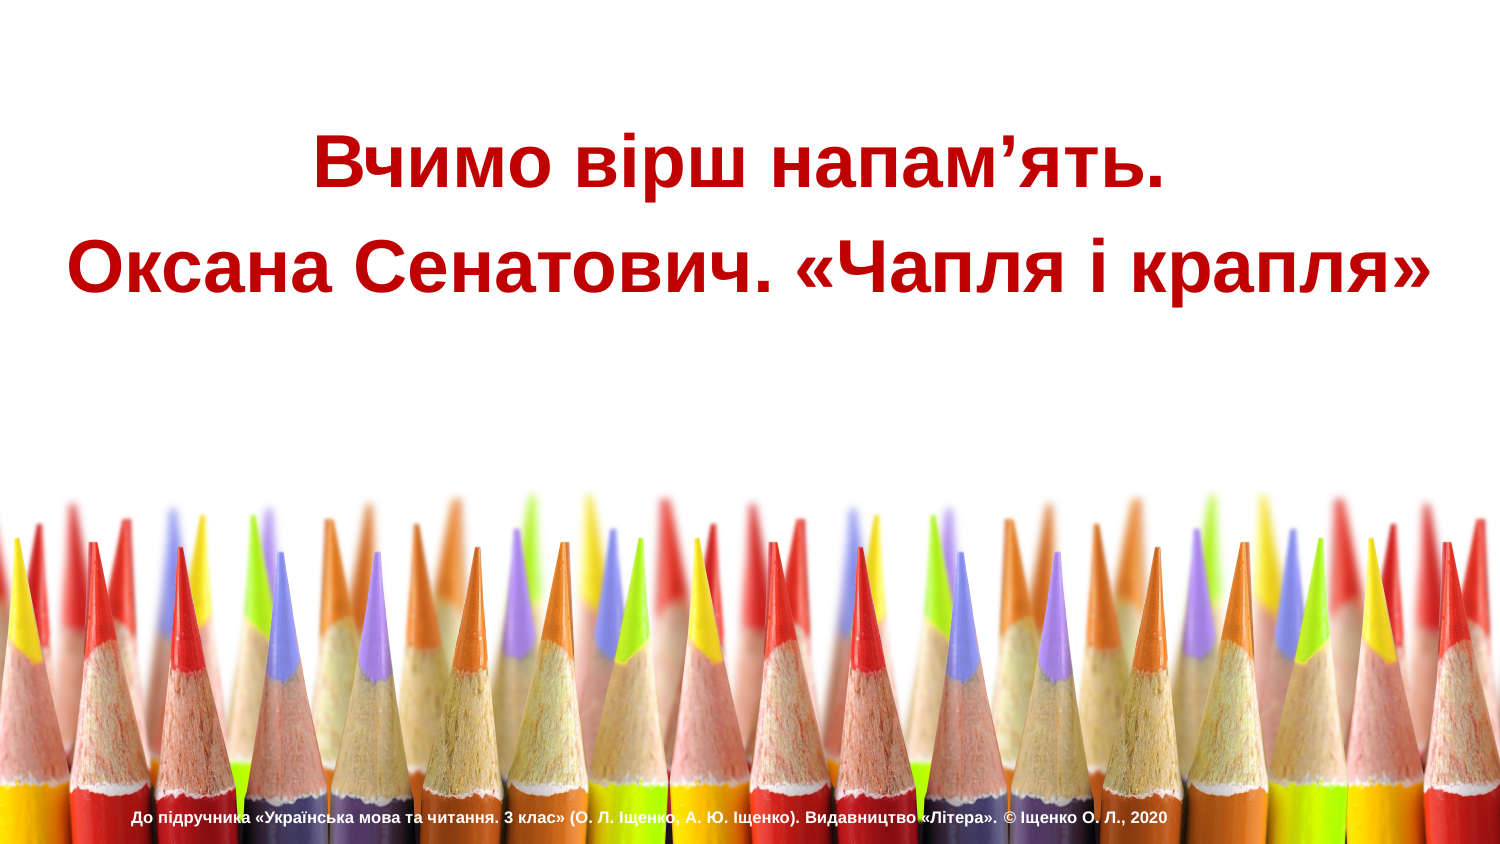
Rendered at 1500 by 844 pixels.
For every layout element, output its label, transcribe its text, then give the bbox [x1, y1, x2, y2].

list Вчимо вірш напам’ять. Оксана Сенатович. «Чапля і крапля» [0, 198, 1500, 338]
picture [0, 484, 1500, 844]
text_box До підручника «Українська мова та читання. 3 клас» (О. Л. Іщенко, А. Ю. Іщенко). Видавництво «Літера». © Іщенко О. Л., 2020 [0, 799, 1400, 844]
